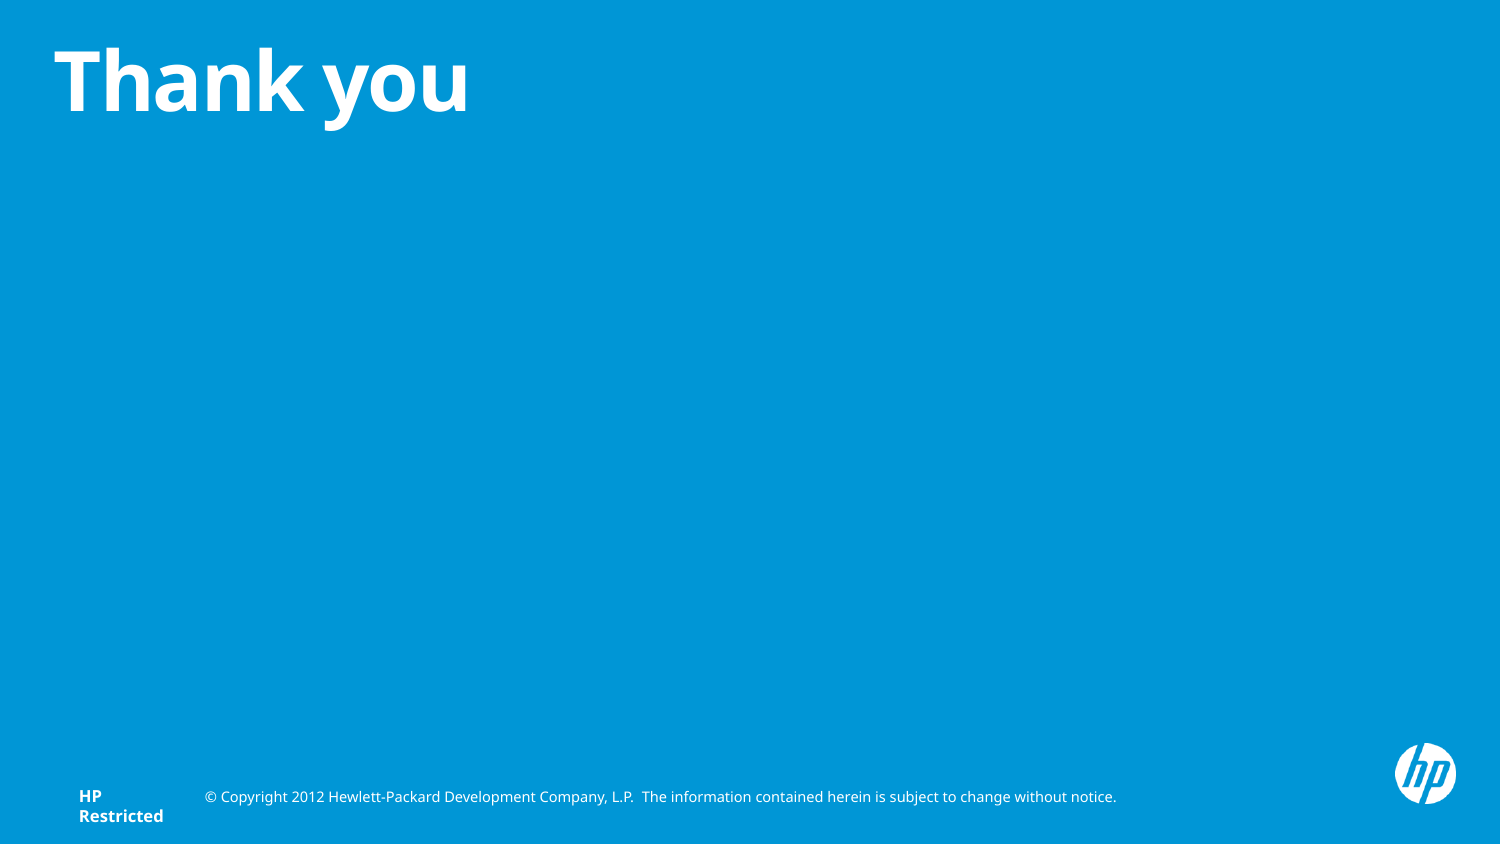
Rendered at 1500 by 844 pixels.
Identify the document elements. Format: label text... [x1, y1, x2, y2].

picture [1396, 744, 1455, 803]
title Thank you [53, 39, 1239, 369]
picture [1434, 765, 1443, 783]
